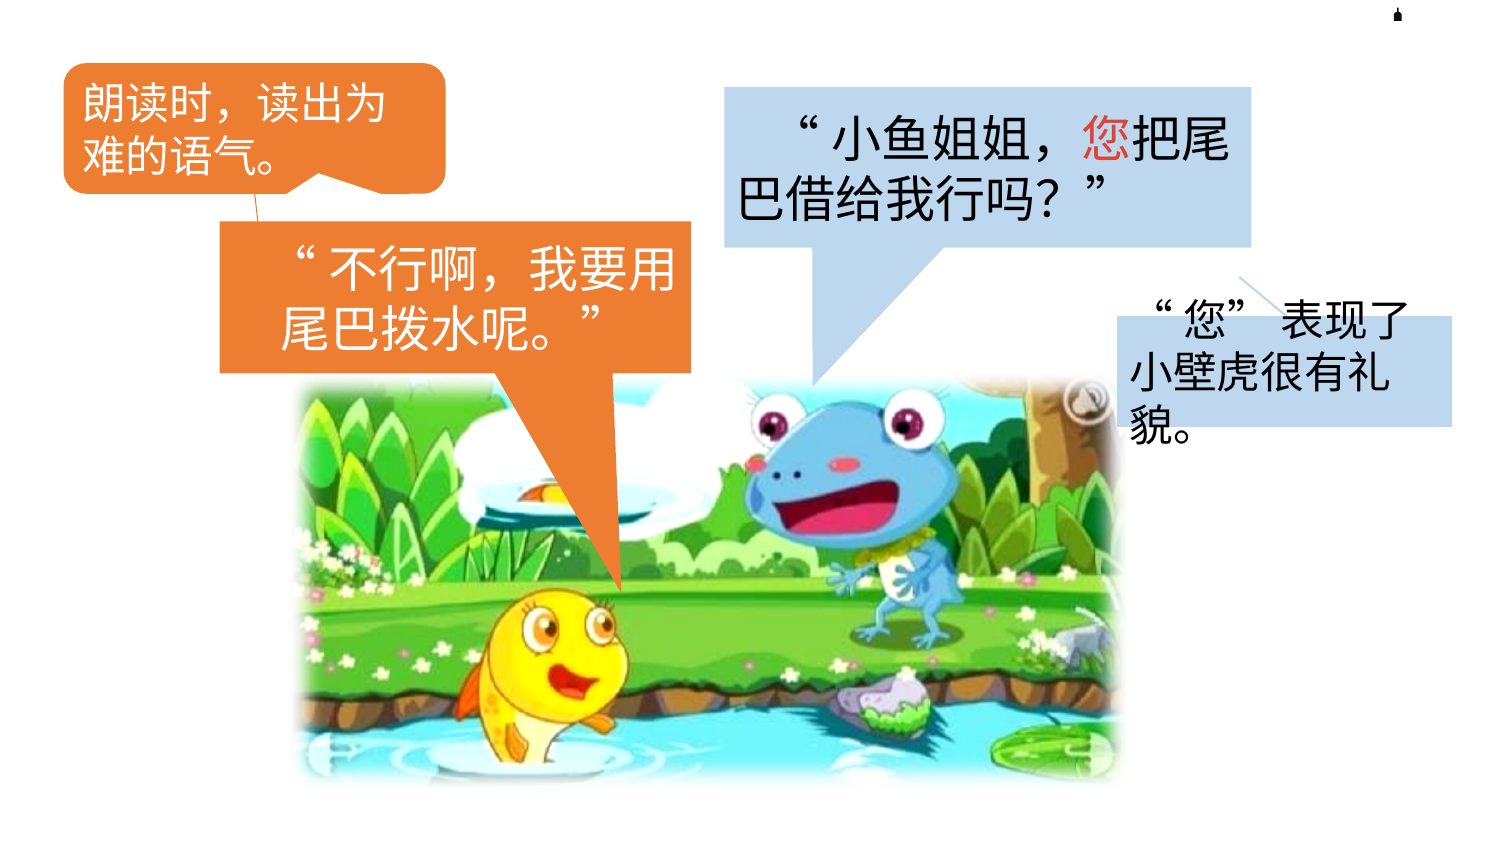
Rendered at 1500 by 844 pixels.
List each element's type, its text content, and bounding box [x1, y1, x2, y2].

picture [289, 373, 1126, 788]
text_box “您” 表现了小壁虎很有礼貌。 [1117, 276, 1452, 427]
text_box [254, 192, 261, 247]
text_box 朗读时，读出为难的语气。 [63, 63, 446, 194]
text_box “小鱼姐姐，您把尾巴借给我行吗？” [723, 86, 1253, 373]
text_box “不行啊，我要用尾巴拨水呢。” [218, 220, 693, 375]
